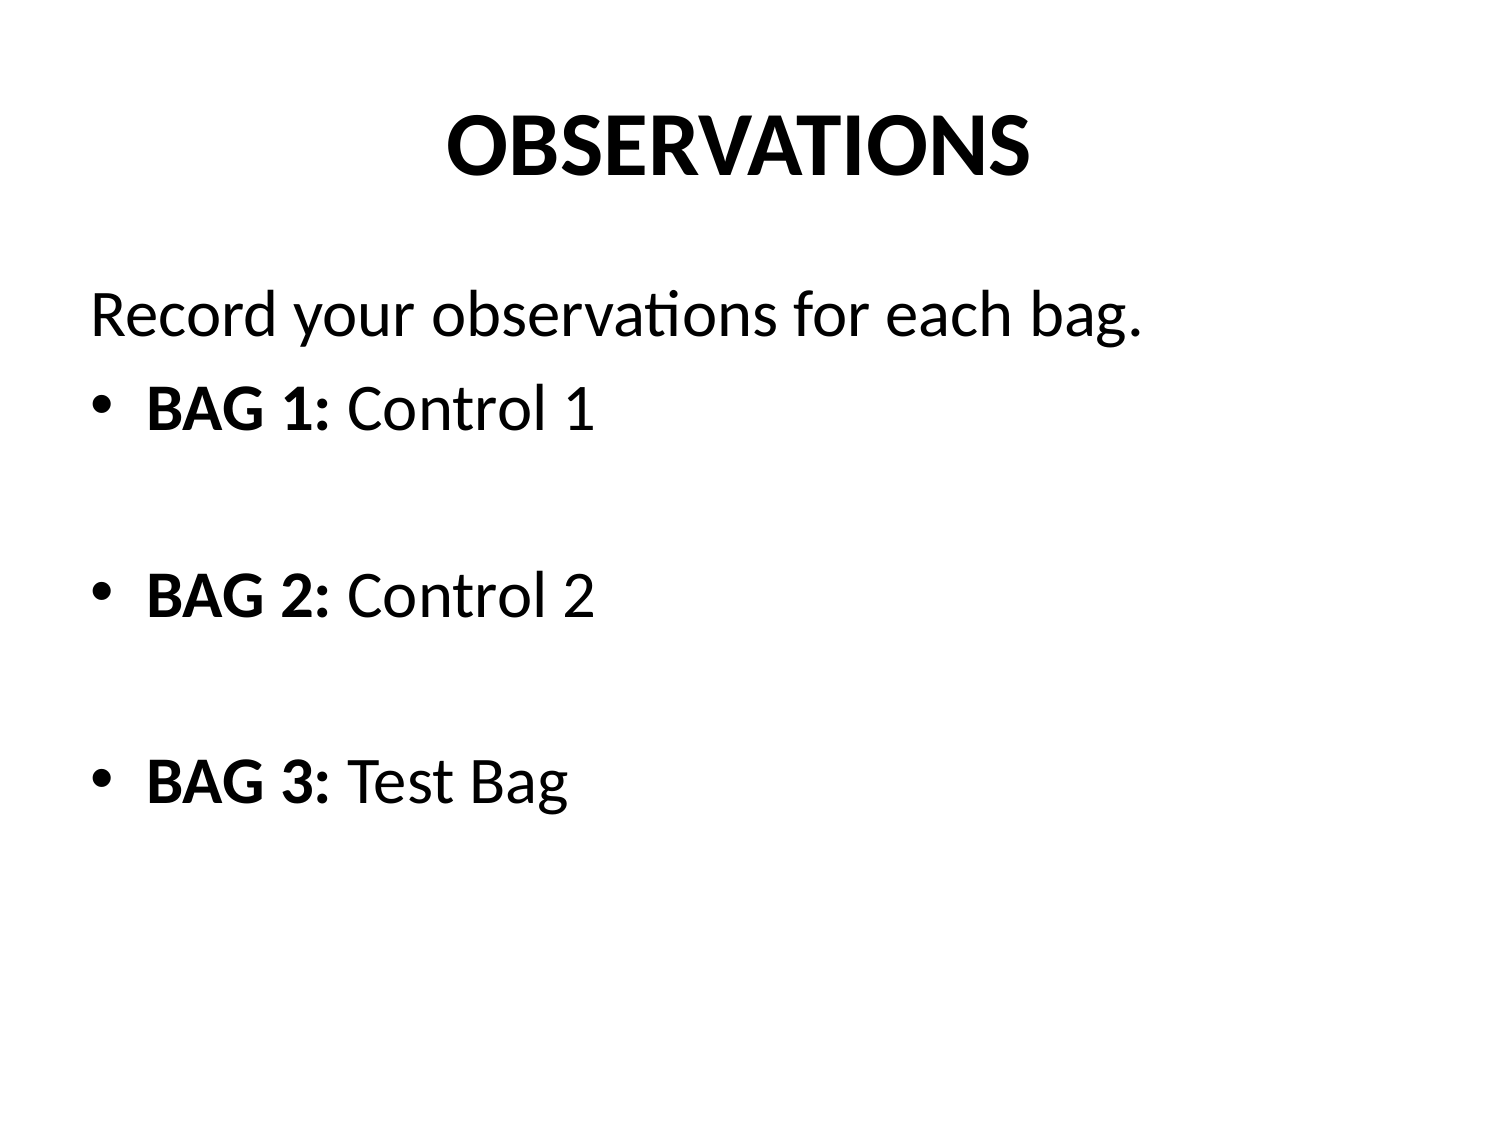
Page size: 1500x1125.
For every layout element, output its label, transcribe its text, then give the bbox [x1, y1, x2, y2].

title OBSERVATIONS [75, 45, 1425, 233]
list Record your observations for each bag. BAG 1: Control 1 BAG 2: Control 2 BAG 3: Test Bag [75, 262, 1425, 1005]
